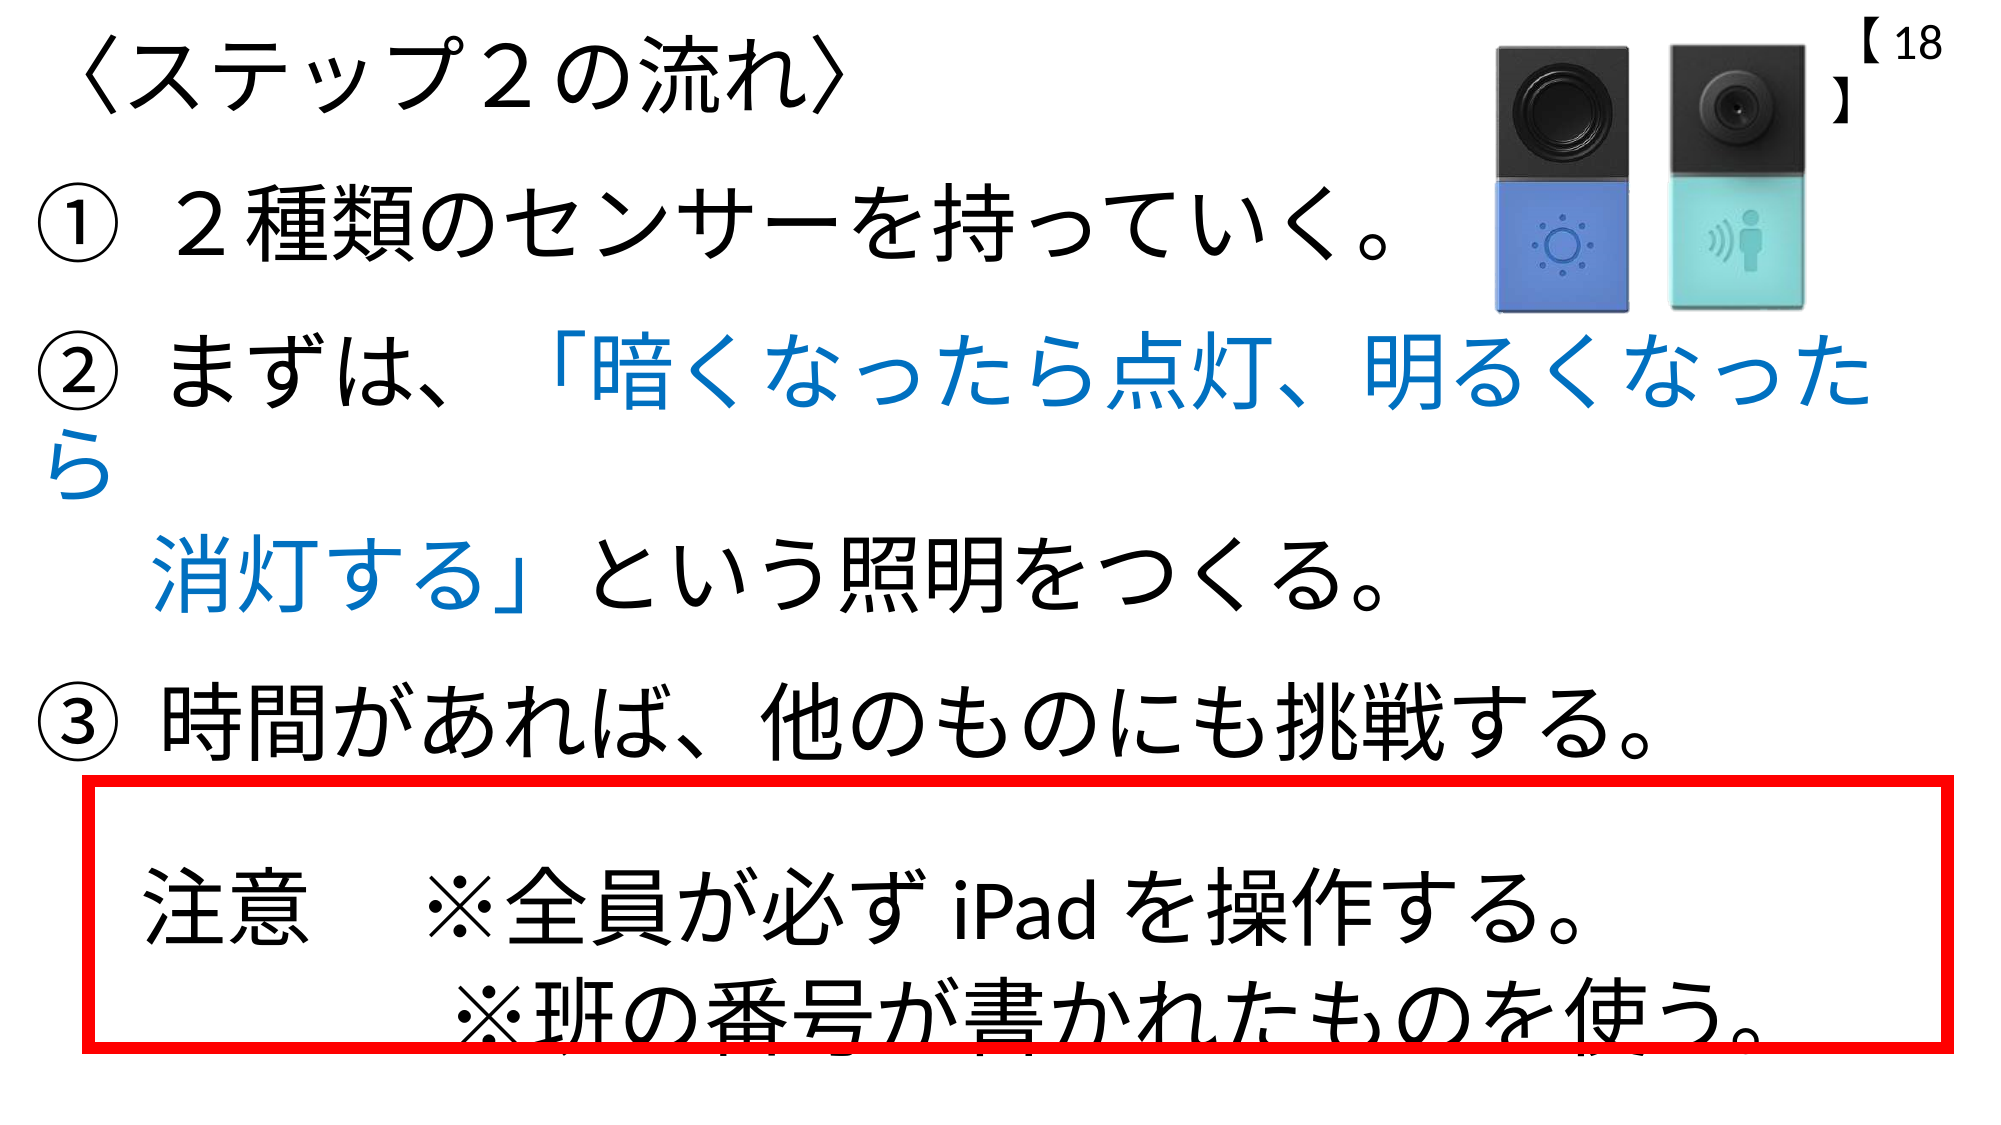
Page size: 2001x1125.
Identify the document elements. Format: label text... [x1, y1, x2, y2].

text_box [809, 727, 1060, 845]
picture [1426, 12, 1885, 345]
text_box [87, 780, 1949, 1049]
text_box 【18】 [1816, 2, 1998, 138]
subtitle 〈ステップ２の流れ〉 ① ２種類のセンサーを持っていく。 ② まずは、「暗くなったら点灯、明るくなったら 消灯する」という照明をつくる。 ③ 時間があれば、他のものにも挑戦する。 注意 ※全員が必ずiPadを操作する。 ※班の番号が書かれたものを使う。 [20, 26, 1948, 1082]
